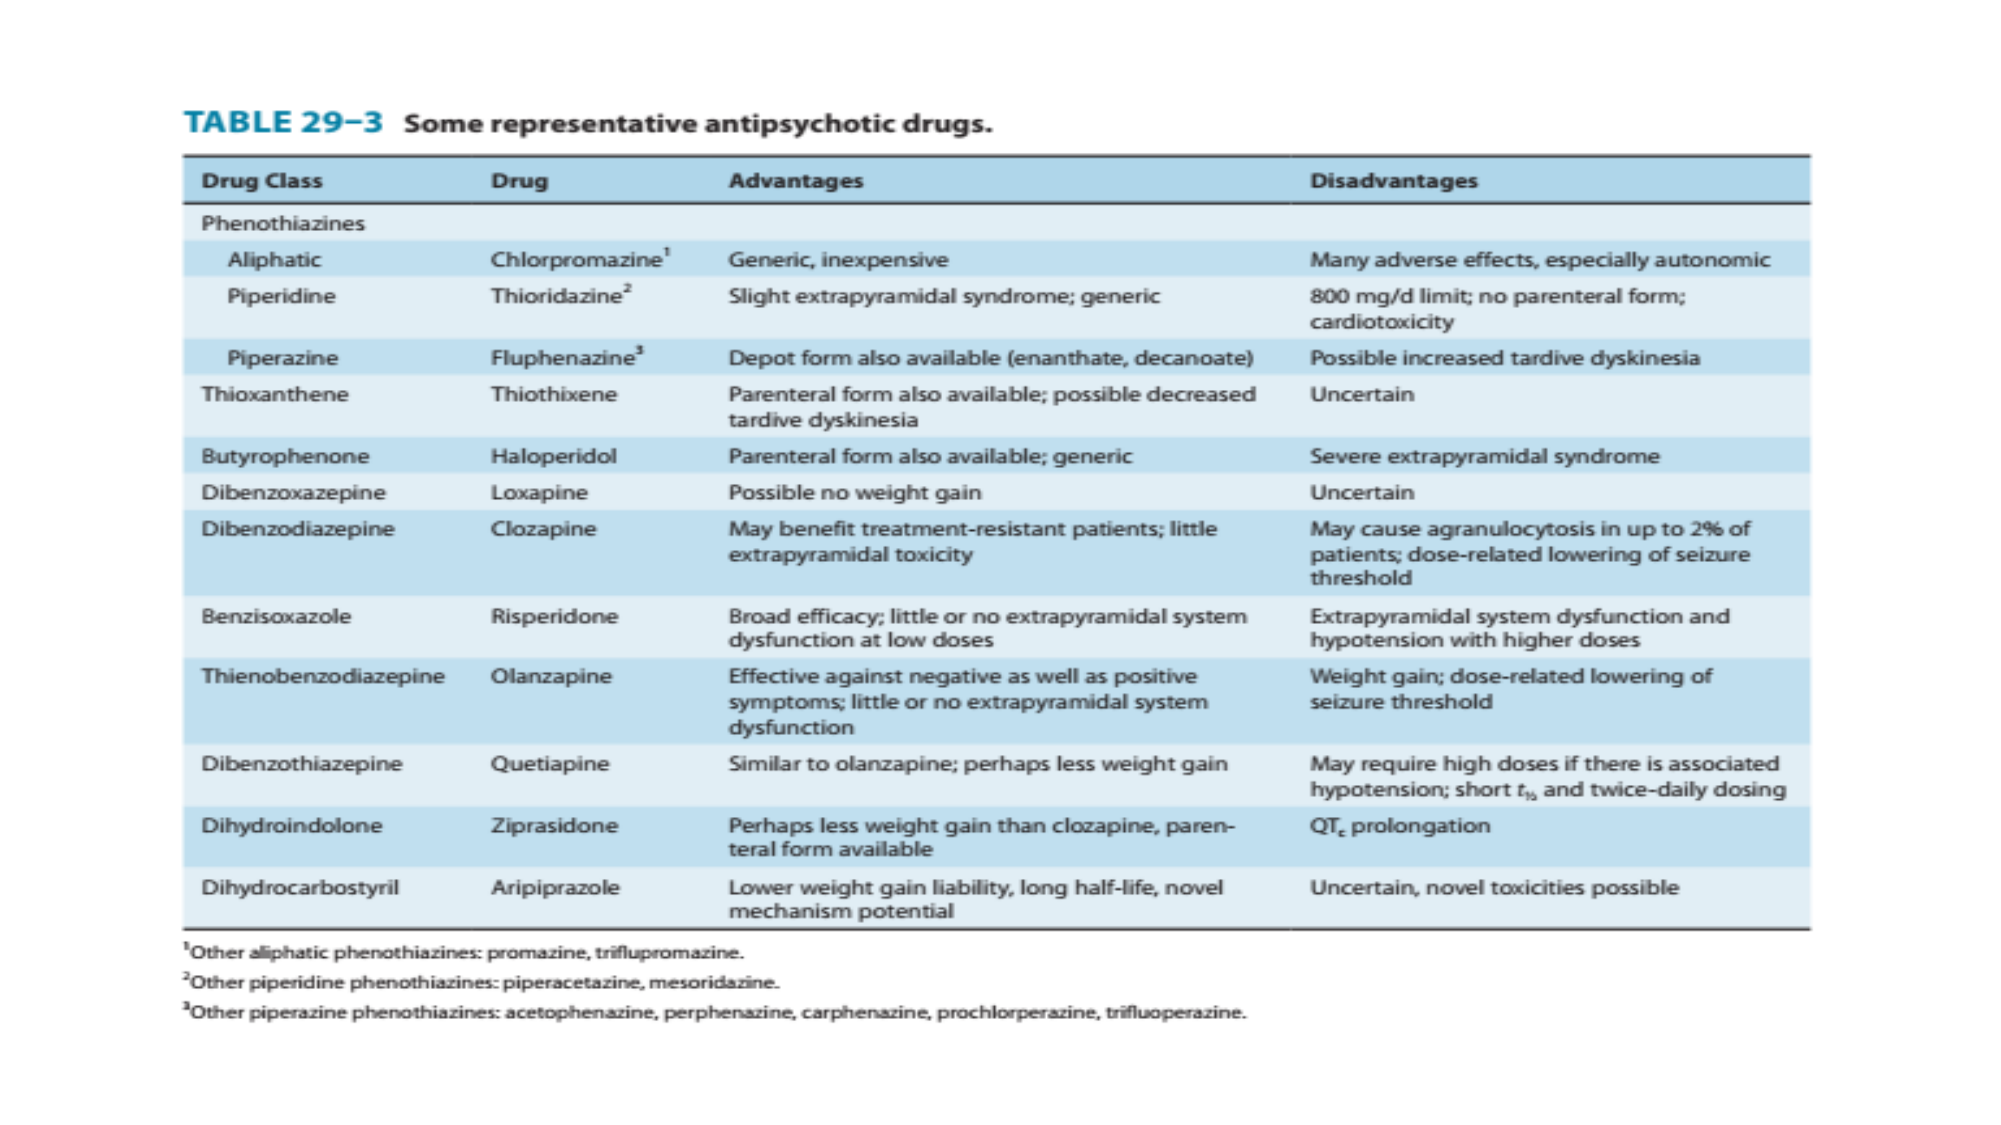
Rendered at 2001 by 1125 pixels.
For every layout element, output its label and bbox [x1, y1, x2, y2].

picture [156, 85, 1837, 1039]
